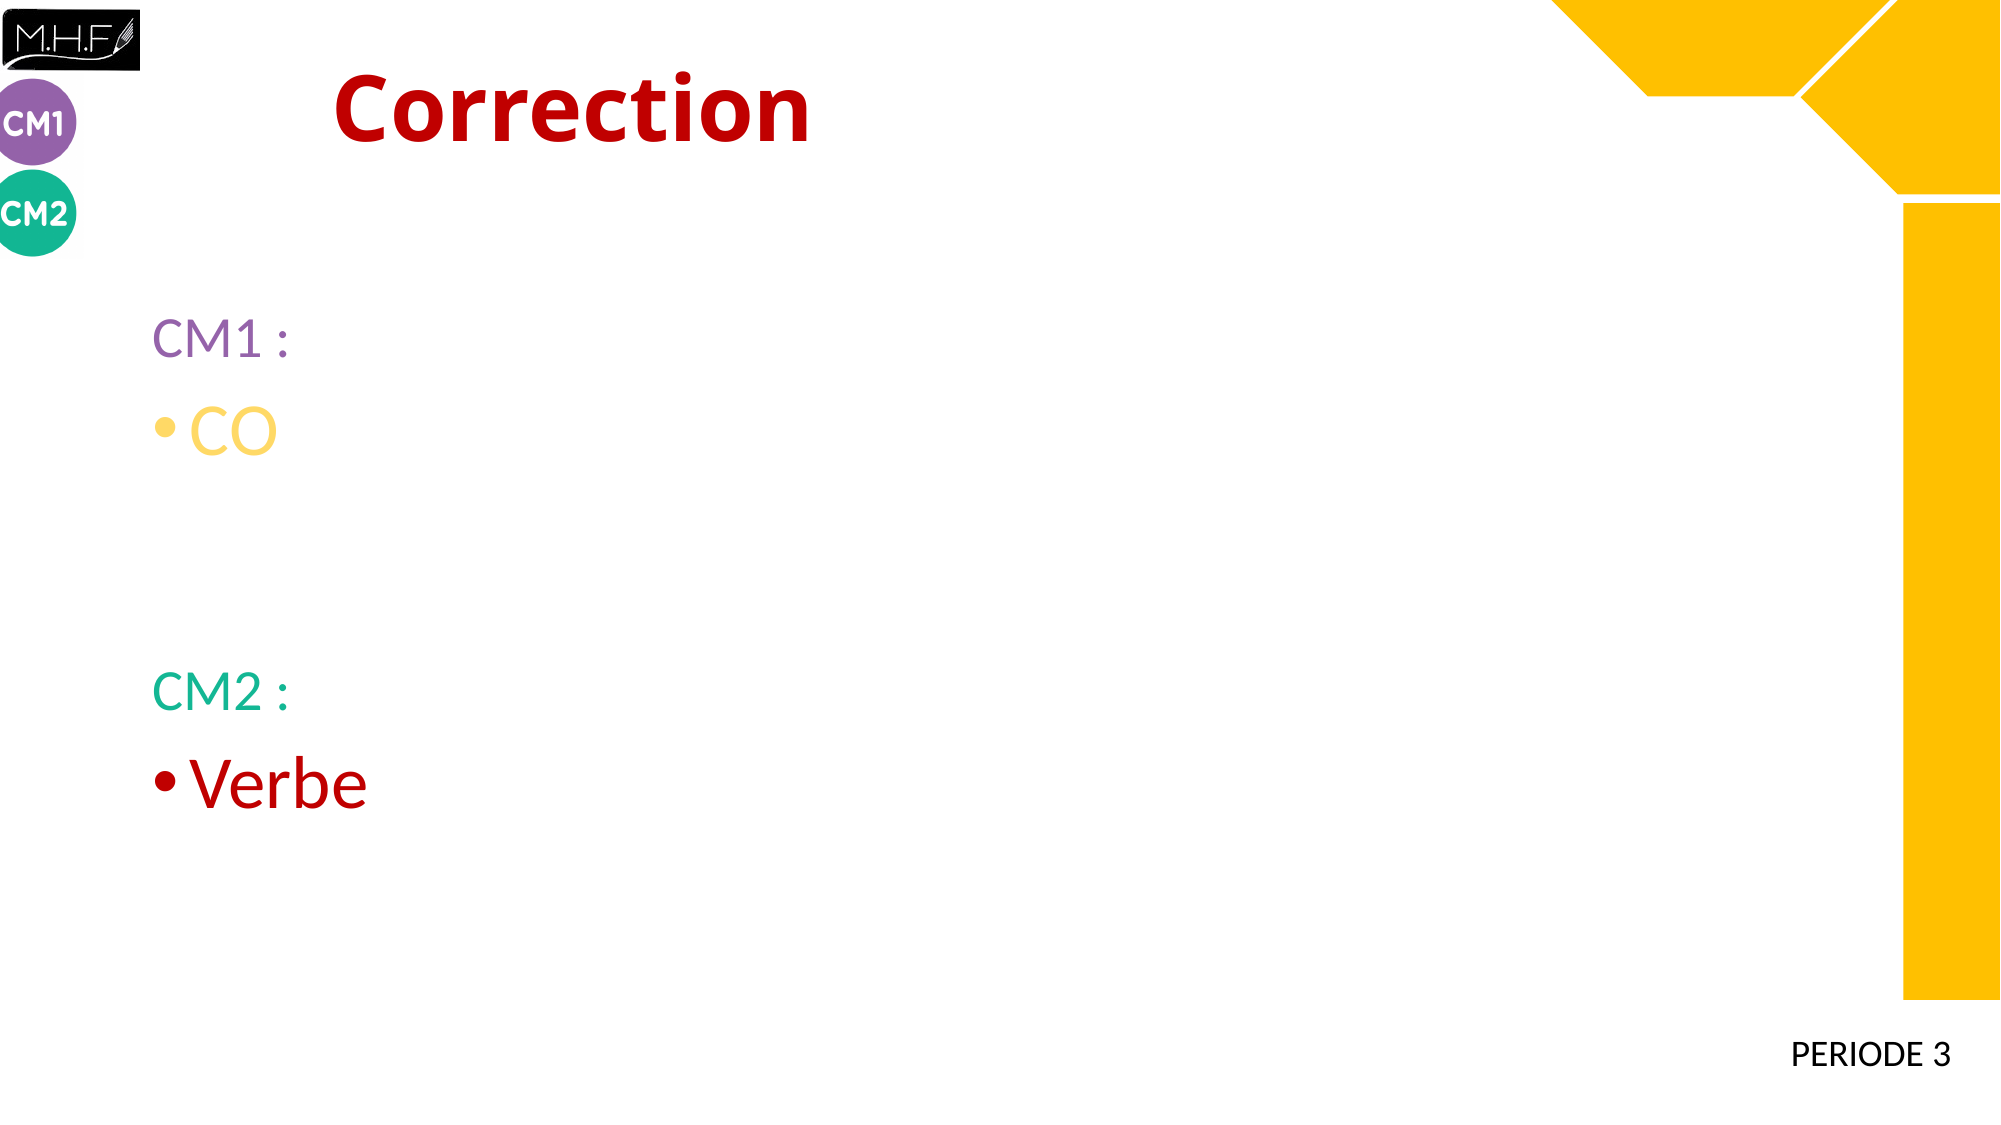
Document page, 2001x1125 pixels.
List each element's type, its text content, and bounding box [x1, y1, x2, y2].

title Correction [316, 3, 1863, 221]
text_box PERIODE 3 [1362, 1021, 1967, 1125]
text_box [1799, 0, 2000, 196]
list CM1 : CO CM2 : Verbe [137, 299, 1863, 1014]
text_box [1549, 0, 1892, 98]
text_box [1902, 202, 2000, 1001]
picture [0, 7, 140, 259]
